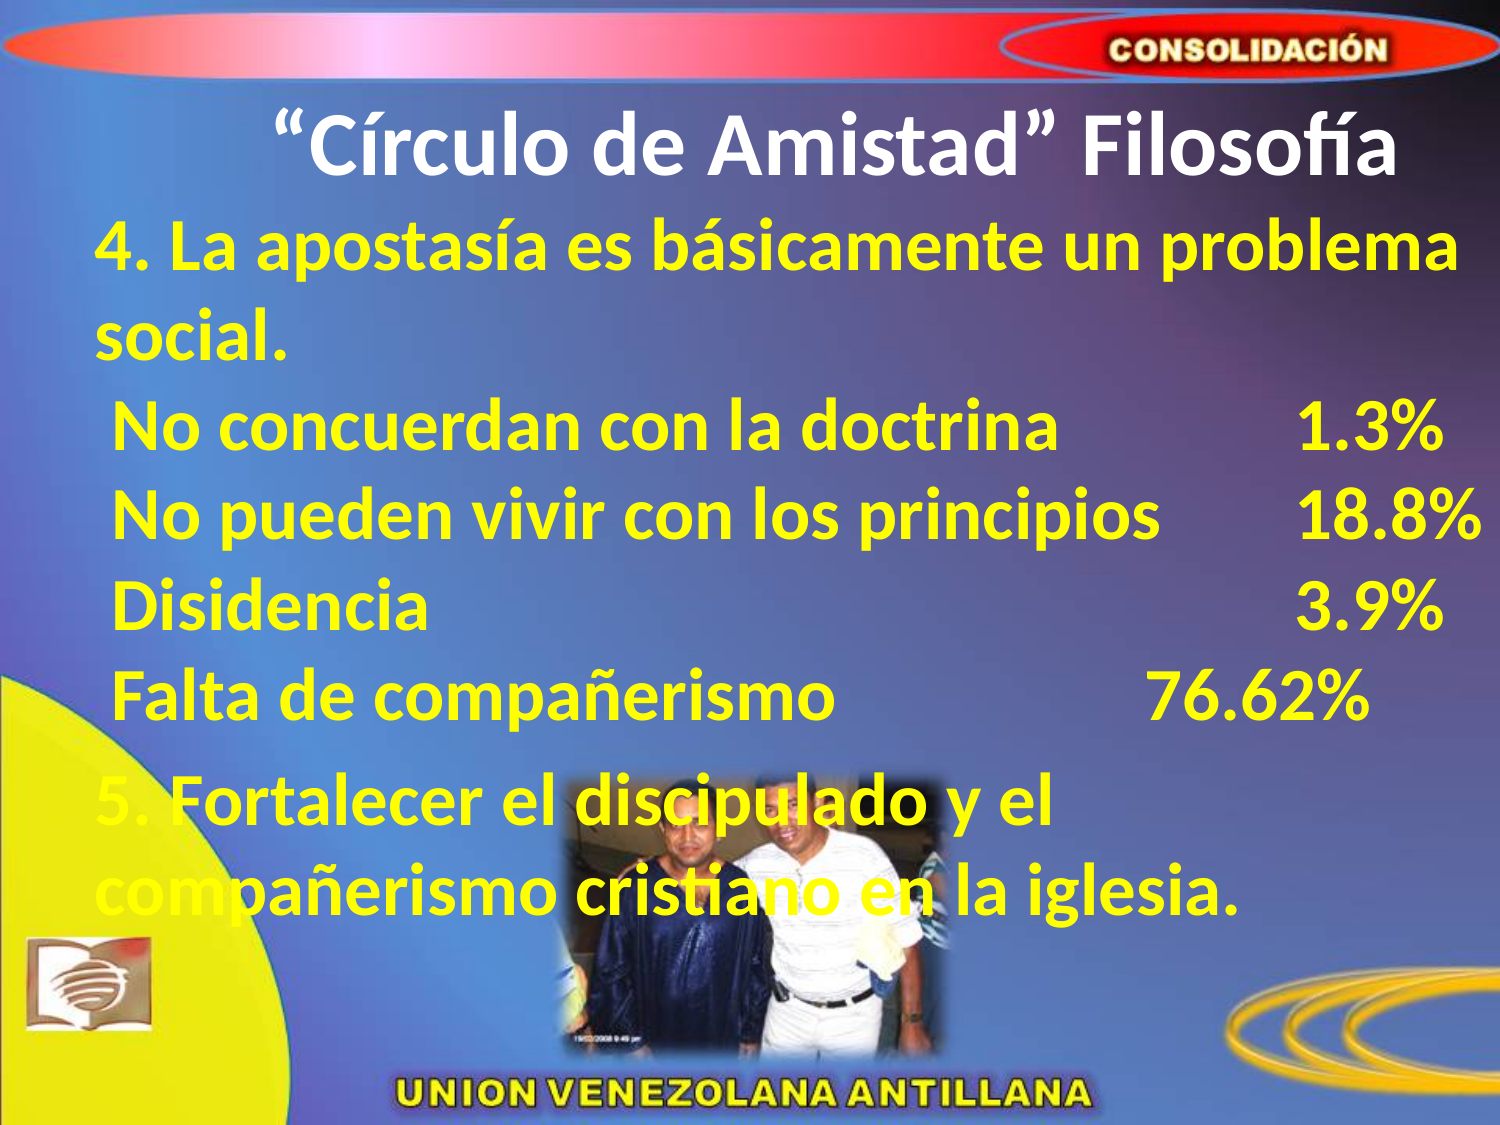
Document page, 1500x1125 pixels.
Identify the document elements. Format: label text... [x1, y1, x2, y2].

title “Círculo de Amistad” Filosofía [75, 45, 1425, 233]
list 4. La apostasía es básicamente un problema social. No concuerdan con la doctrina 1.3% No pueden vivir con los principios 18.8% Disidencia 3.9% Falta de compañerismo 76.62% 5. Fortalecer el discipulado y el compañerismo cristiano en la iglesia. [23, 187, 1500, 930]
picture [0, 0, 1500, 1125]
